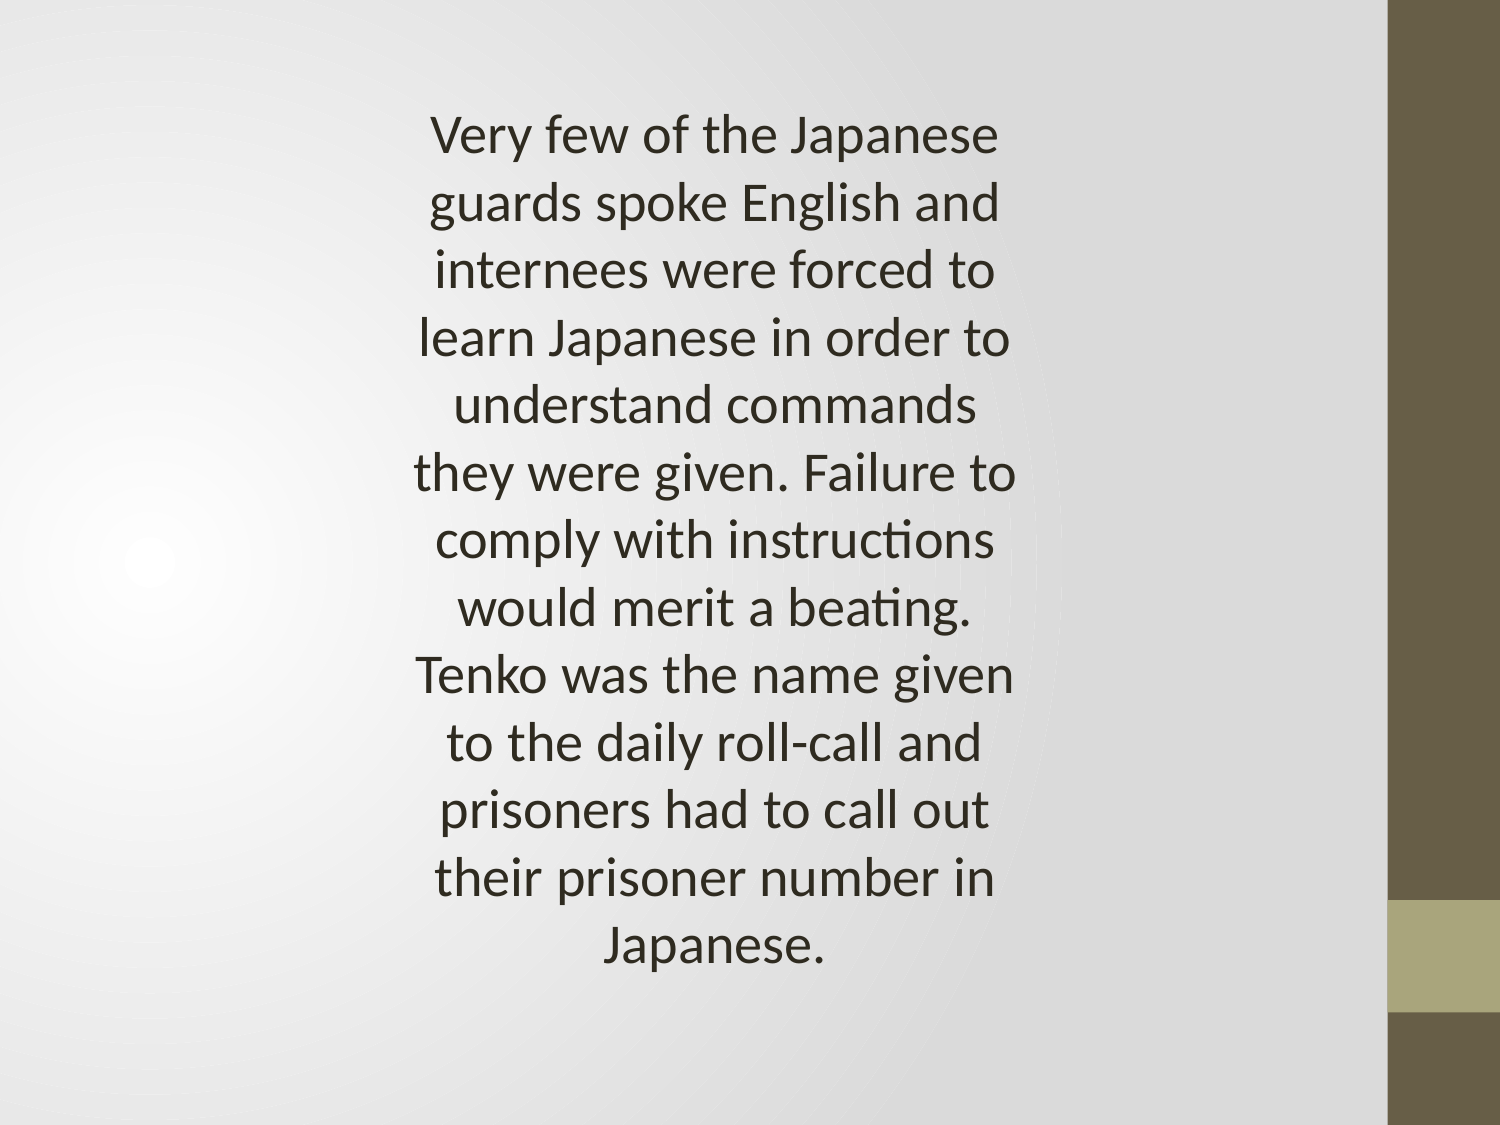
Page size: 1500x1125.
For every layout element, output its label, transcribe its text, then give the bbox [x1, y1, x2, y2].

list Very few of the Japanese guards spoke English and internees were forced to learn Japanese in order to understand commands they were given. Failure to comply with instructions would merit a beating. Tenko was the name given to the daily roll-call and prisoners had to call out their prisoner number in Japanese. [395, 90, 1036, 988]
